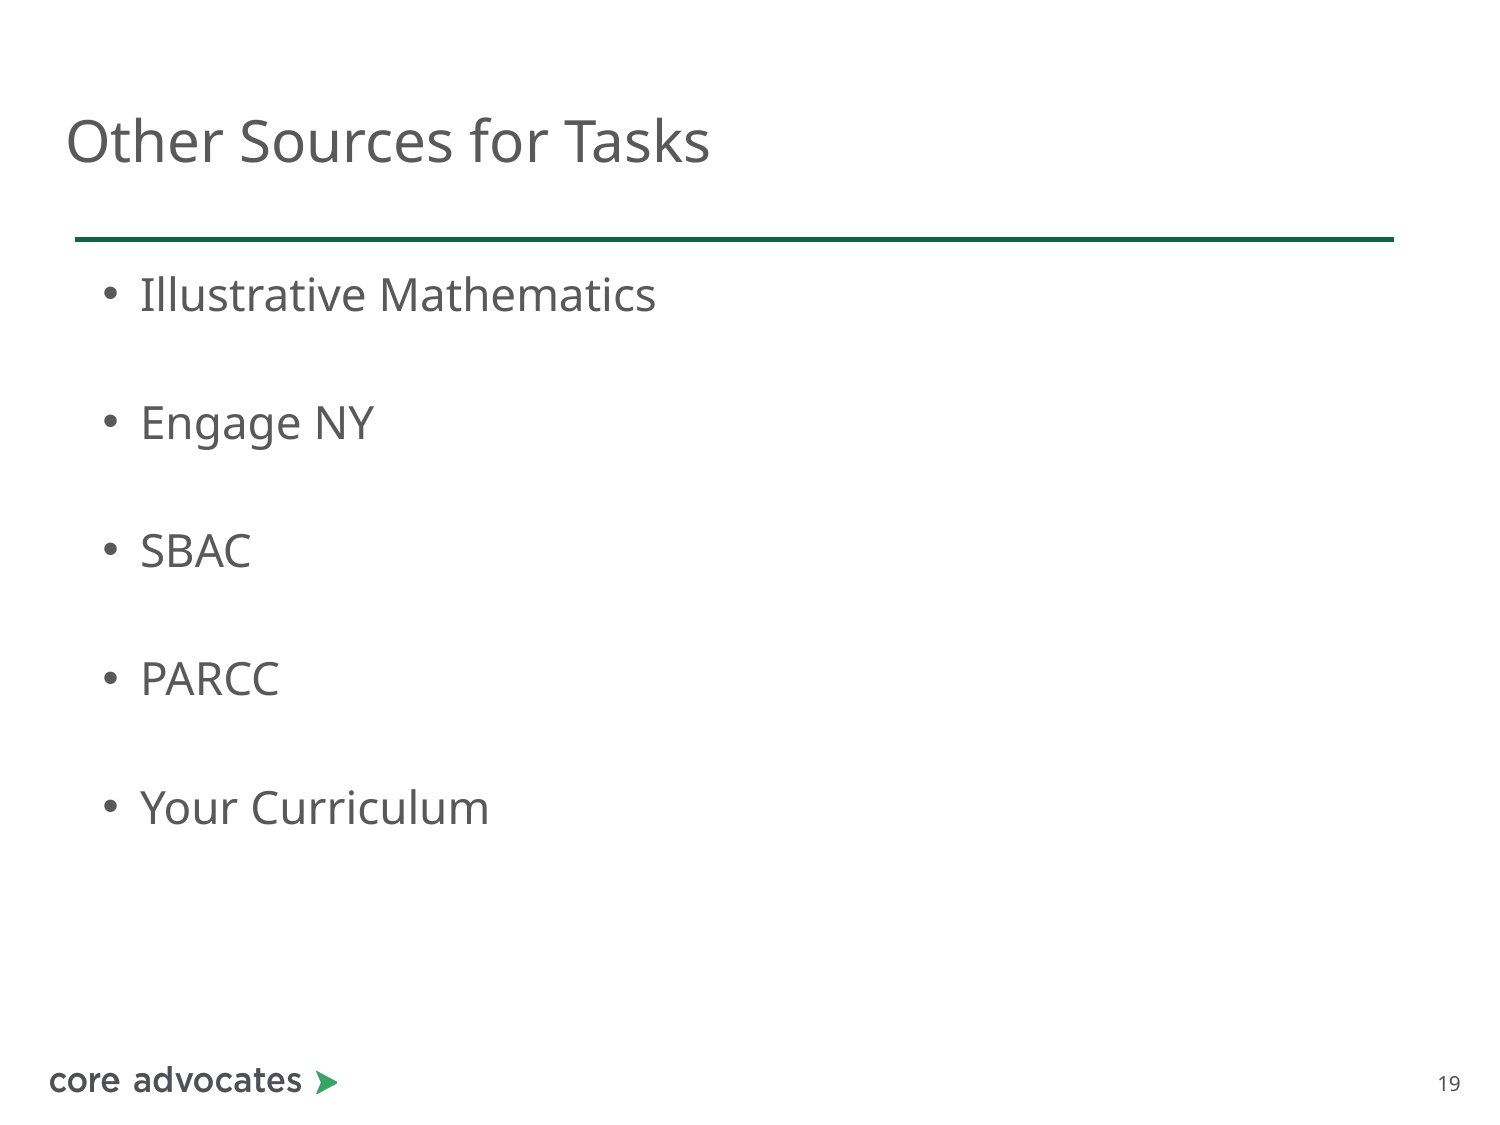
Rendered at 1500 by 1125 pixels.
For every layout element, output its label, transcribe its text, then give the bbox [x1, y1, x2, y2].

picture [50, 1066, 337, 1094]
title Other Sources for Tasks [50, 45, 1457, 233]
list Illustrative Mathematics Engage NY SBAC PARCC Your Curriculum [50, 257, 1457, 1001]
